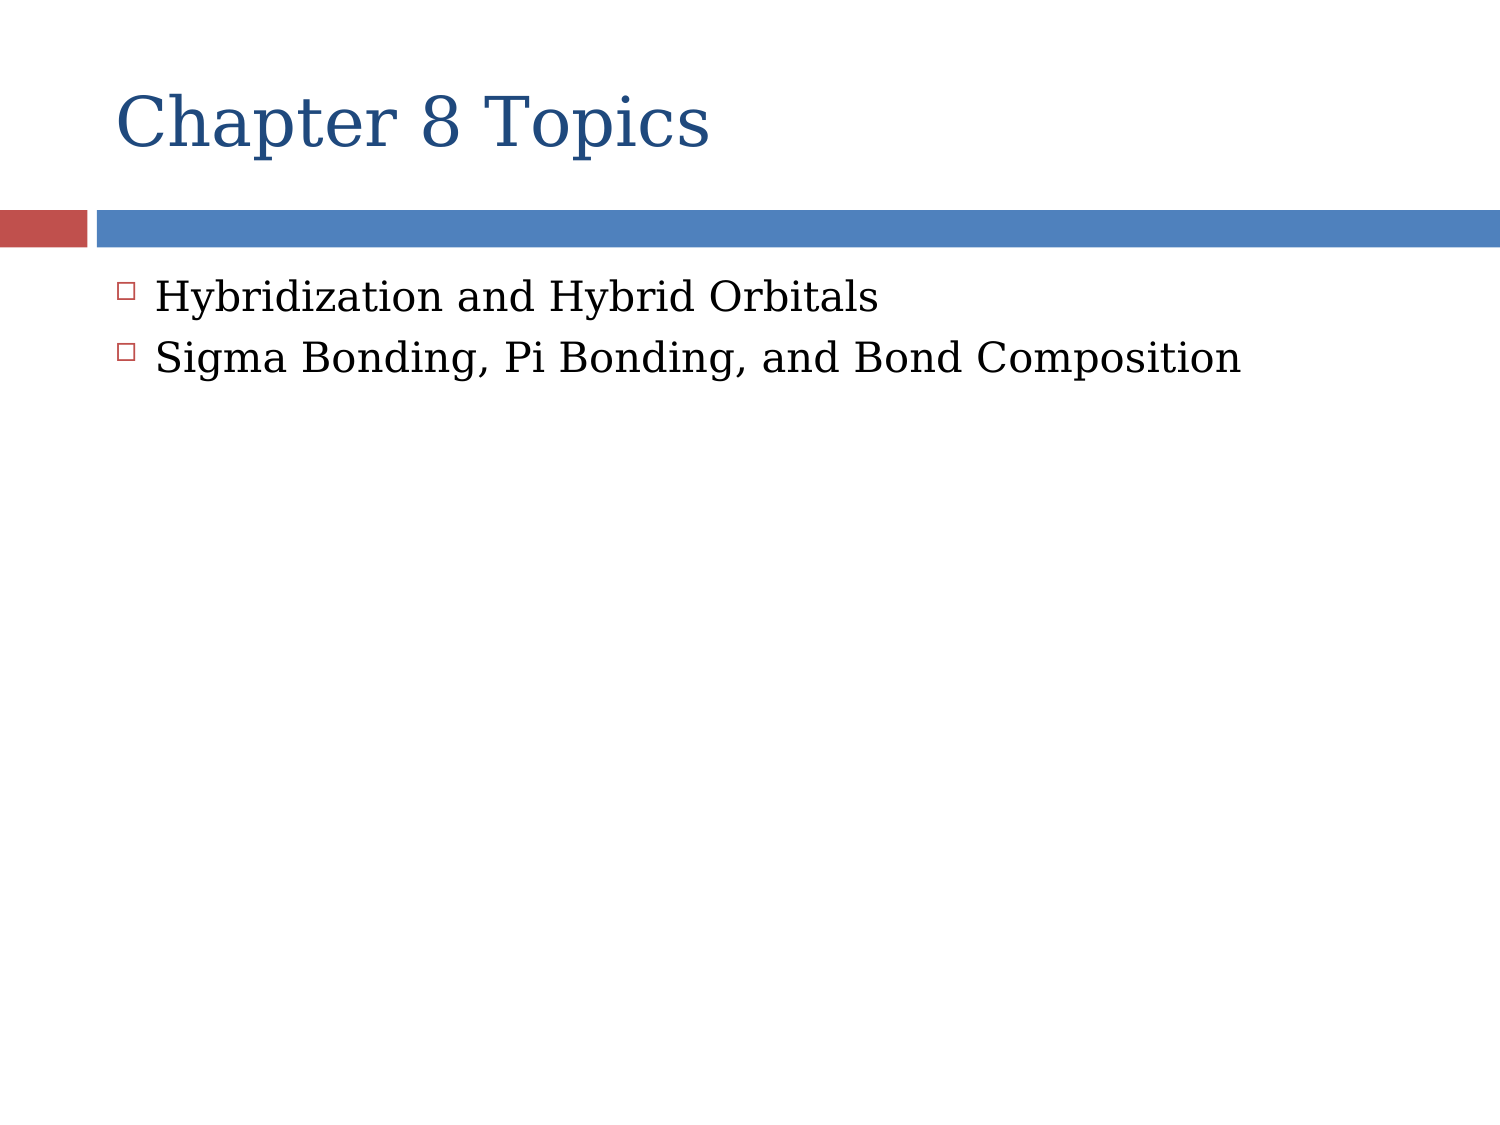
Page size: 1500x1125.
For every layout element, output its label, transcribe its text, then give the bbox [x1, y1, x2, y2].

title Chapter 8 Topics [100, 37, 1438, 200]
list Hybridization and Hybrid Orbitals Sigma Bonding, Pi Bonding, and Bond Composition [100, 262, 1438, 1000]
